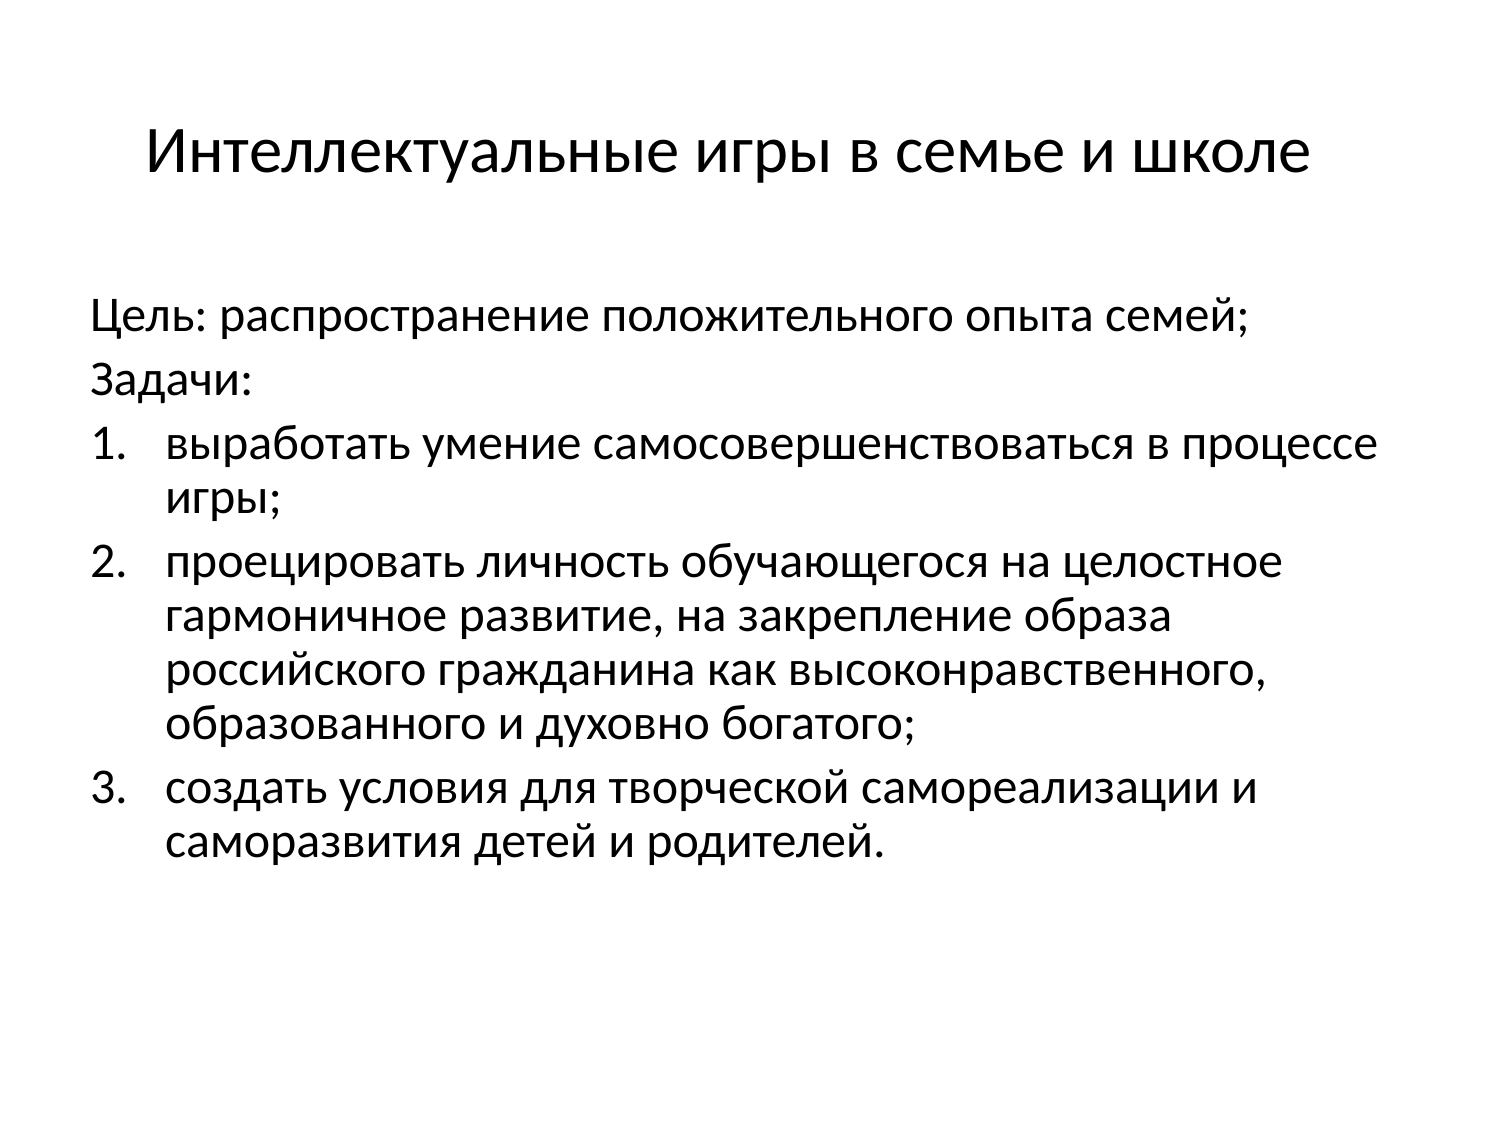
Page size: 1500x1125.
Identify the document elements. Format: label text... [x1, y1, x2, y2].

list Цель: распространение положительного опыта семей; Задачи: выработать умение самосовершенствоваться в процессе игры; проецировать личность обучающегося на целостное гармоничное развитие, на закрепление образа российского гражданина как высоконравственного, образованного и духовно богатого; создать условия для творческой самореализации и саморазвития детей и родителей. [75, 281, 1418, 1005]
title Интеллектуальные игры в семье и школе [75, 52, 1383, 240]
